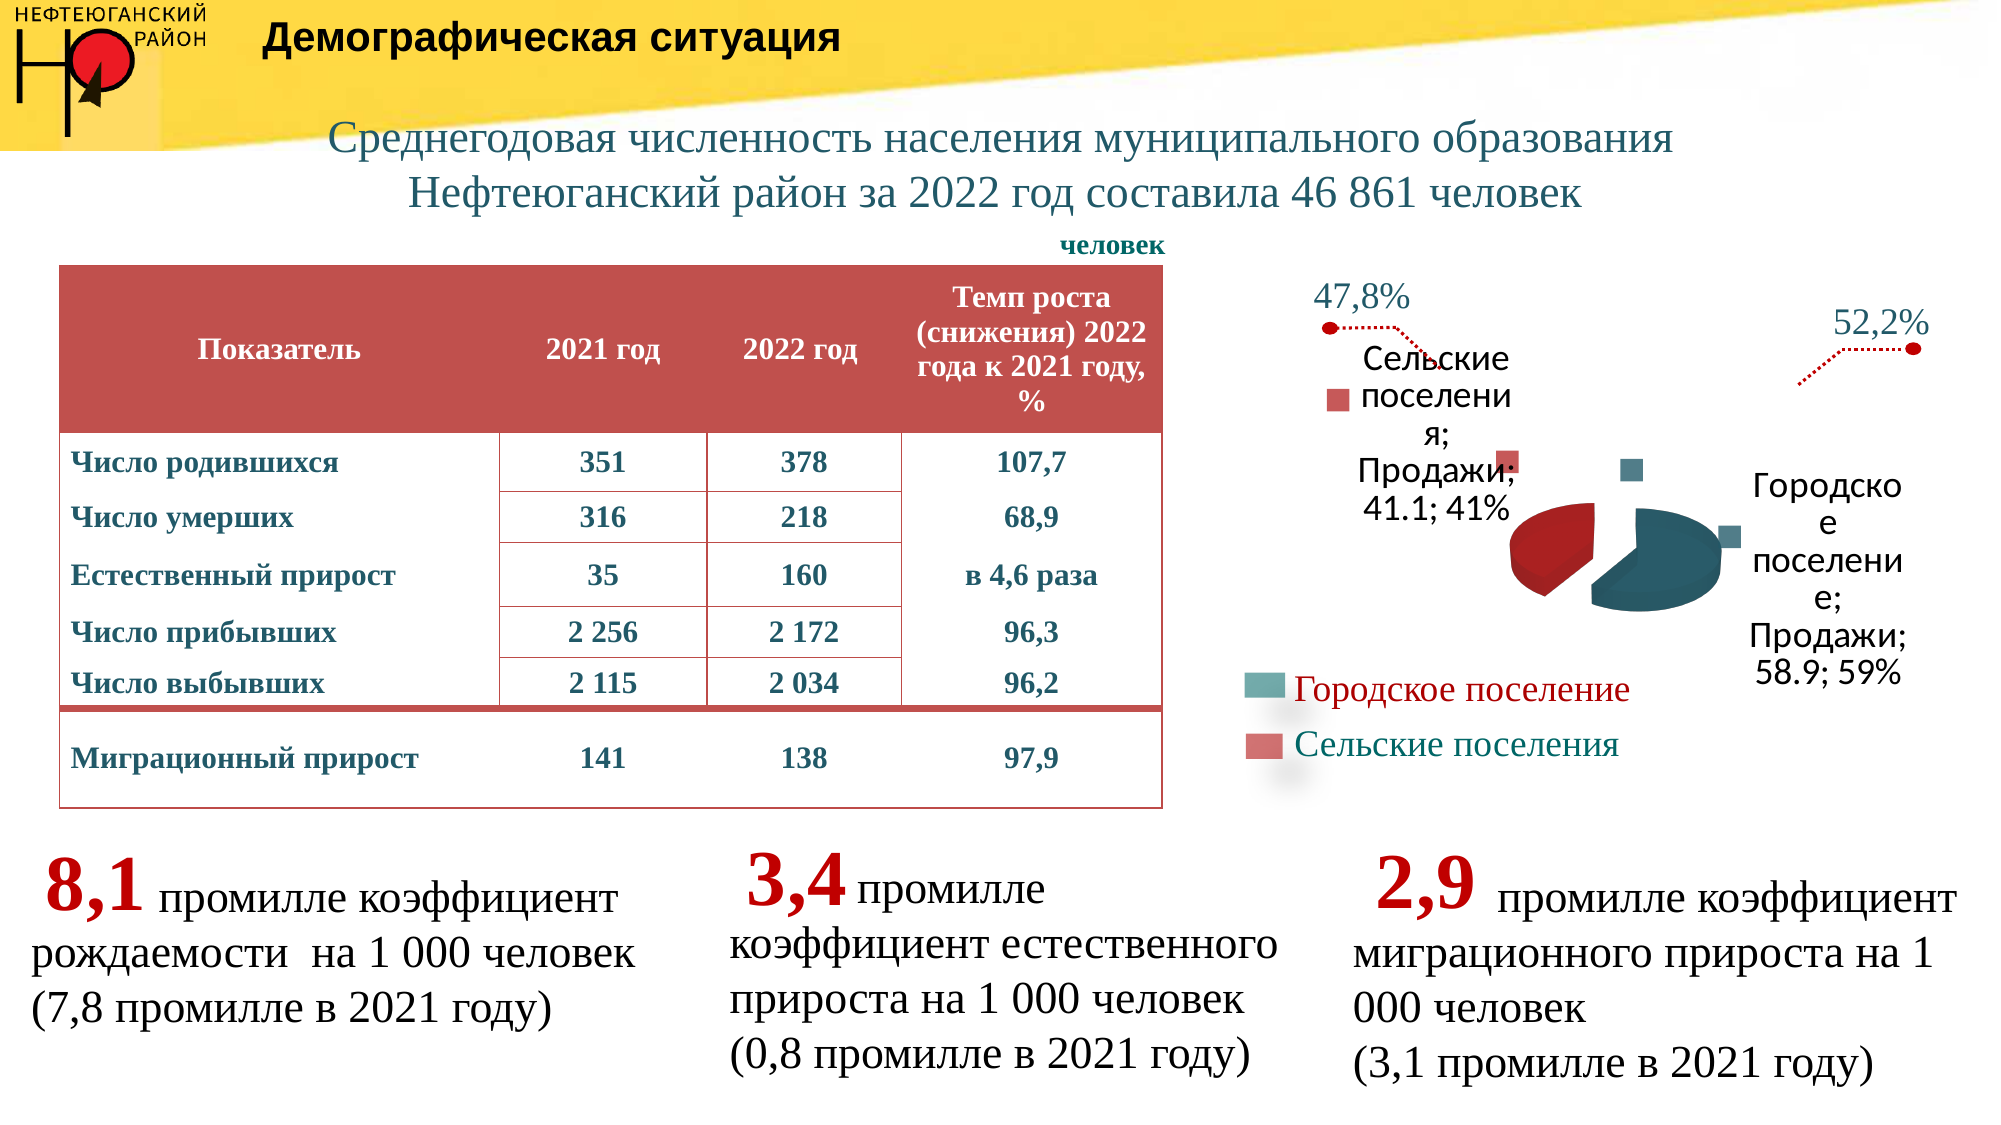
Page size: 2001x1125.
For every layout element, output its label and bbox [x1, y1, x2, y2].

table_cell [708, 658, 901, 705]
table_cell [500, 492, 706, 542]
table_cell [60, 433, 499, 705]
table_header [60, 266, 1161, 433]
text_box [1266, 268, 1458, 319]
text_box [1791, 293, 1973, 345]
text_box [1321, 321, 1441, 370]
text_box [1245, 722, 1651, 760]
table_cell [708, 543, 901, 606]
table_cell [500, 433, 706, 491]
table_cell [708, 433, 901, 491]
text_box [252, 152, 1751, 268]
text_box [0, 818, 1990, 1094]
picture [0, 0, 2000, 152]
text_box [1244, 666, 1721, 707]
table_cell [500, 658, 706, 705]
table_cell [708, 607, 901, 657]
chart [1309, 302, 1925, 695]
table_cell [902, 433, 1161, 705]
table_cell [500, 607, 706, 657]
table_cell [60, 712, 1161, 807]
table_cell [500, 543, 706, 606]
text_box [1798, 349, 1902, 385]
table_cell [708, 492, 901, 542]
